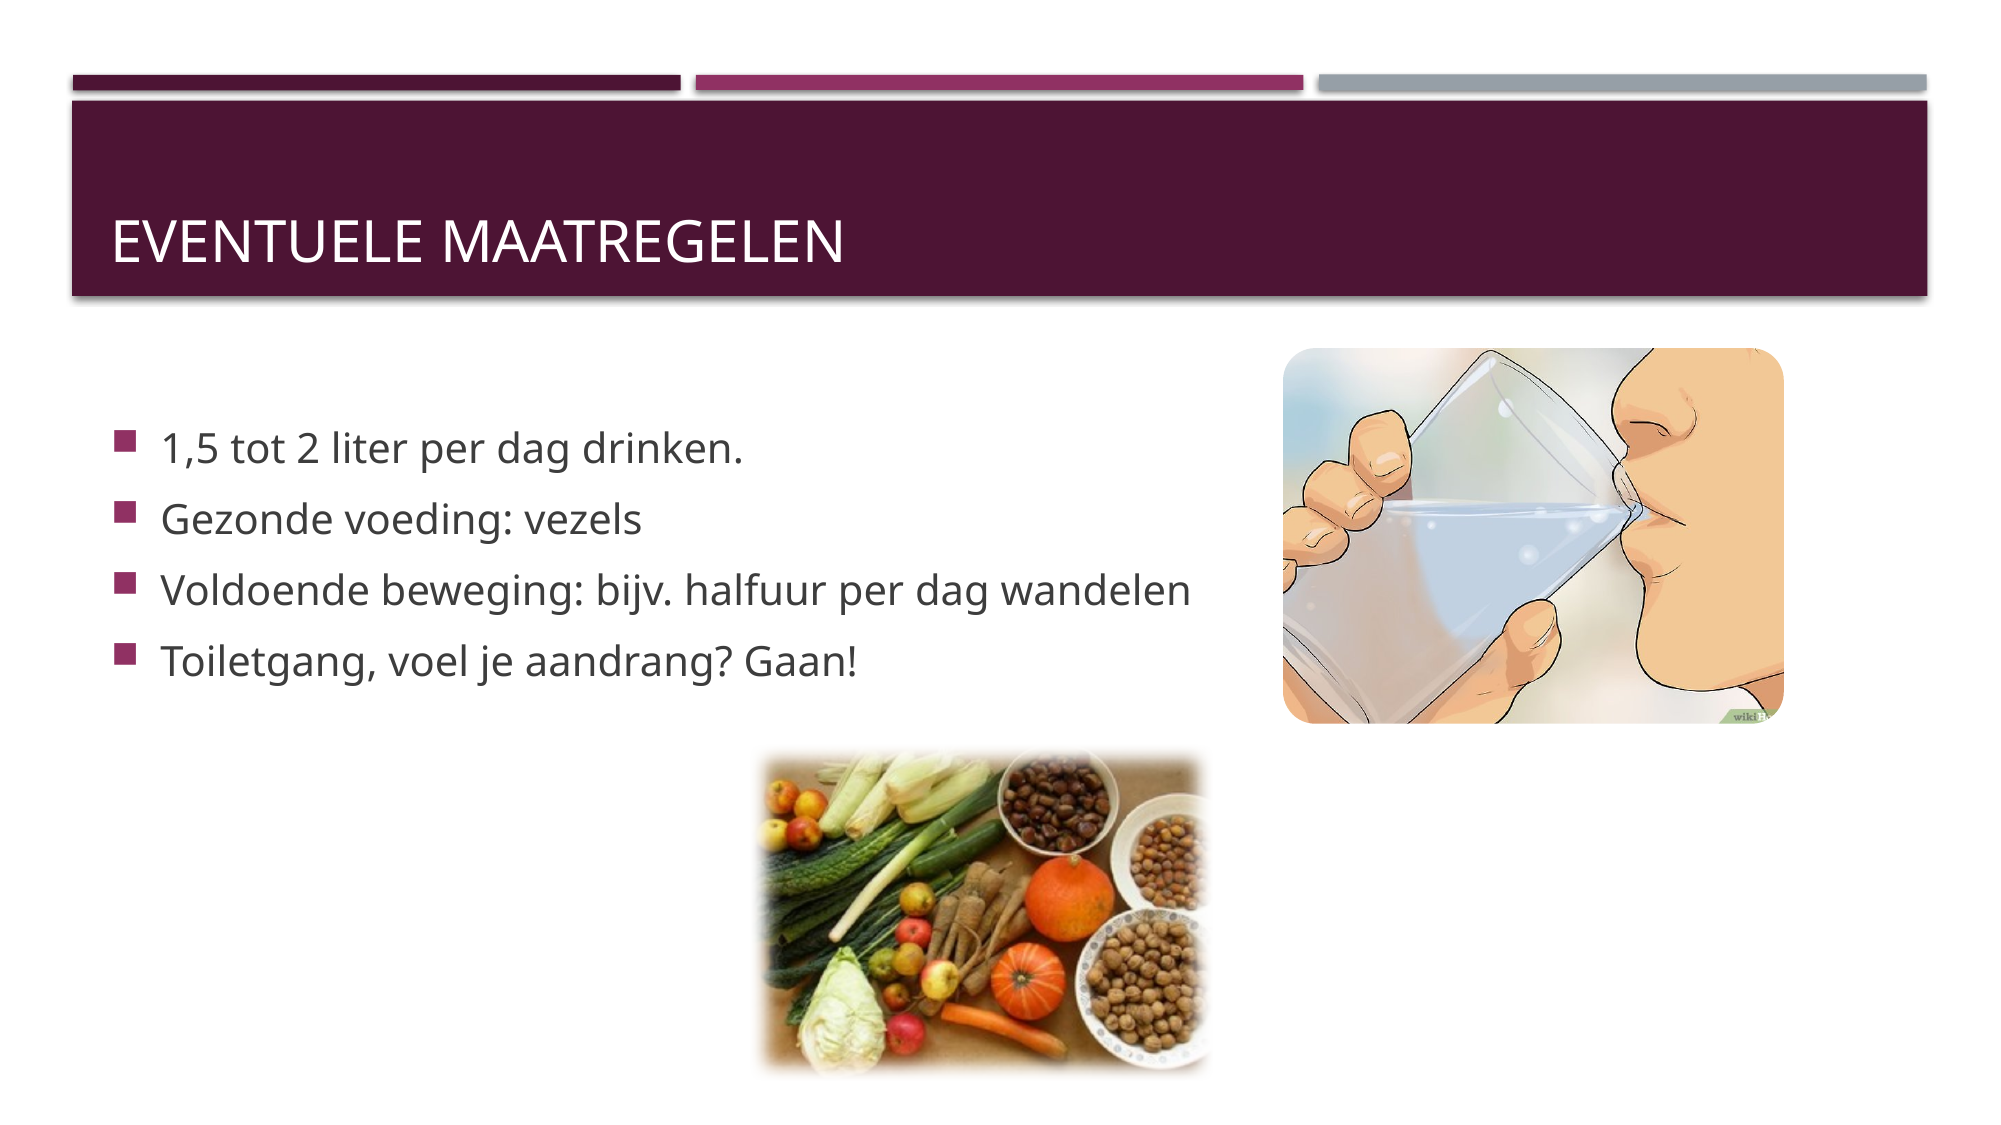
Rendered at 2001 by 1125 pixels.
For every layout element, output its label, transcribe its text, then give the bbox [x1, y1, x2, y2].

picture [1282, 347, 1785, 725]
list 1,5 tot 2 liter per dag drinken. Gezonde voeding: vezels Voldoende beweging: bijv. halfuur per dag wandelen Toiletgang, voel je aandrang? Gaan! [95, 357, 1905, 962]
title Eventuele maatregelen [95, 115, 1905, 282]
picture [749, 742, 1214, 1082]
